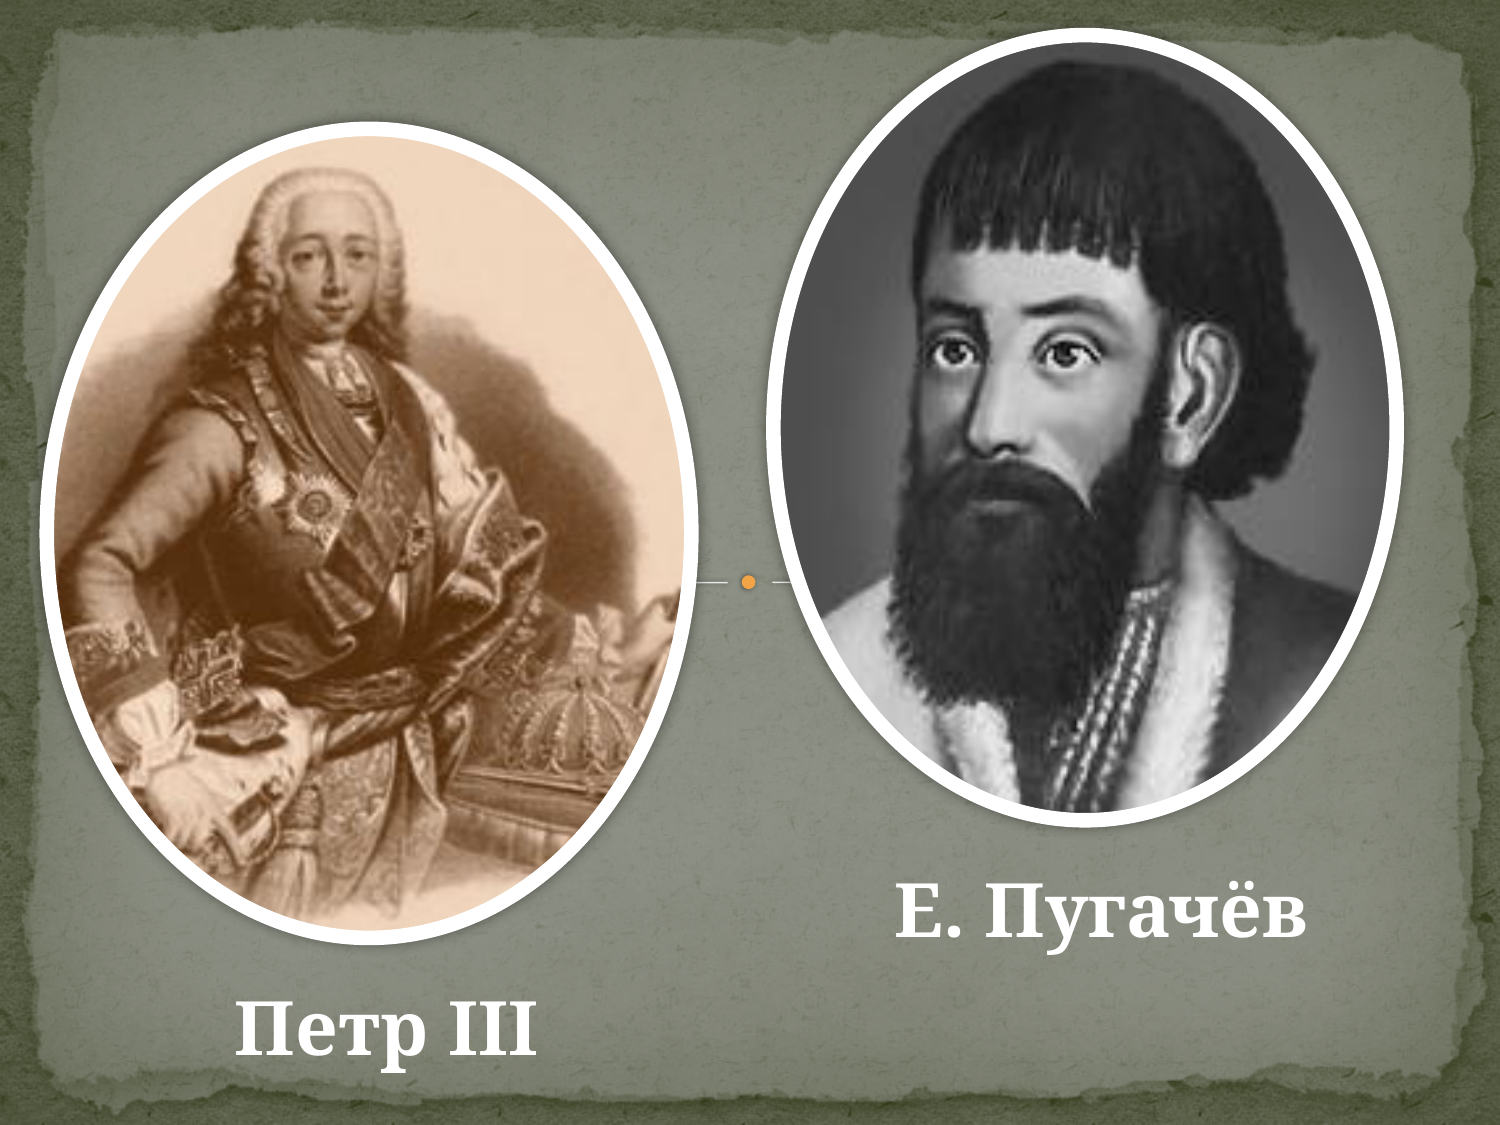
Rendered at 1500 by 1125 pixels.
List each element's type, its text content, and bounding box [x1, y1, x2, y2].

text_box Е. Пугачёв [820, 855, 1383, 961]
text_box Петр III [105, 972, 668, 1078]
picture [775, 37, 1397, 821]
picture [48, 130, 691, 937]
